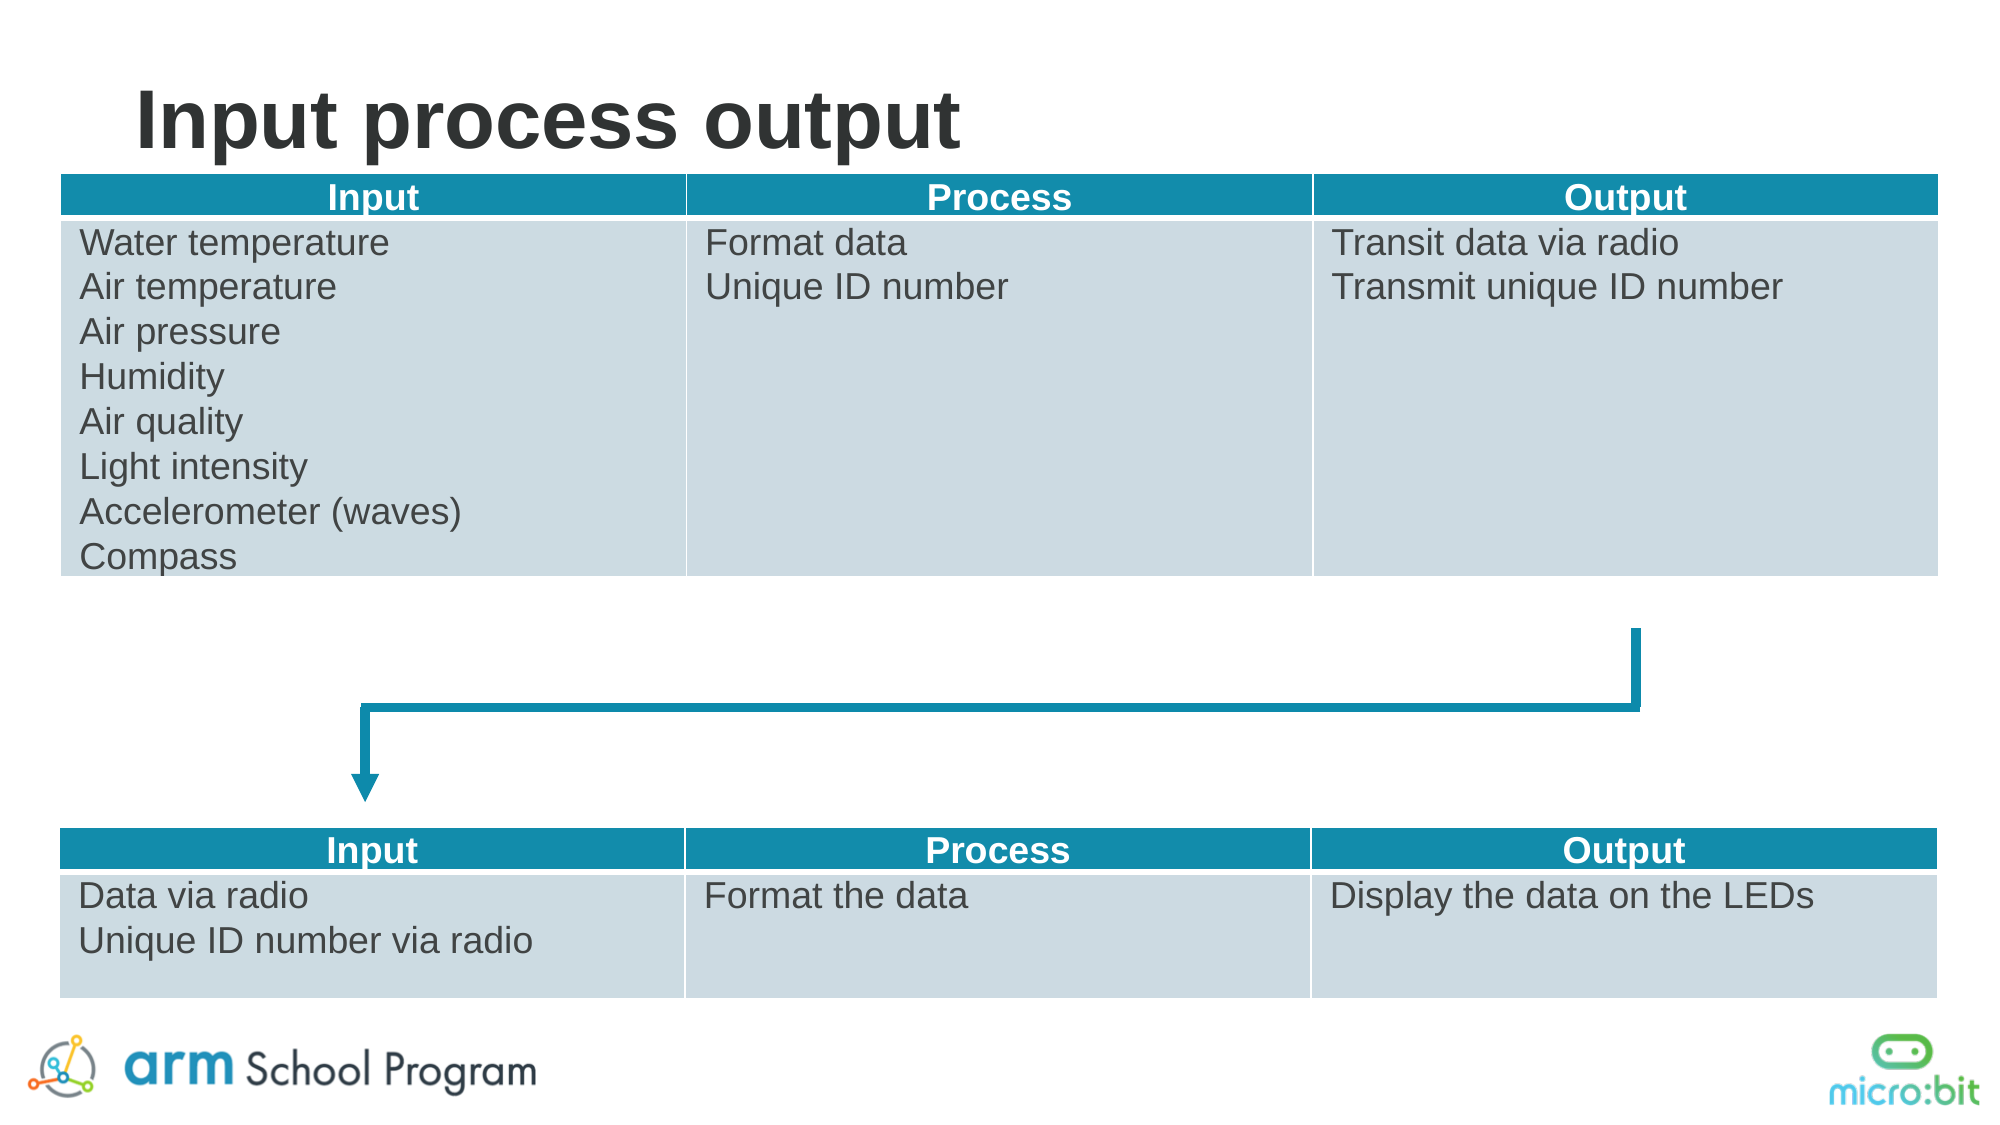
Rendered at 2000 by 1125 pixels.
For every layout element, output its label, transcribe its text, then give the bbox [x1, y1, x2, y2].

picture [1829, 1029, 1980, 1106]
table_header Input [61, 174, 686, 215]
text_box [360, 628, 1641, 803]
table_cell Data via radio Unique ID number via radio [60, 875, 684, 998]
table_header Process [687, 174, 1312, 215]
table_header Input [60, 828, 684, 869]
table_cell Display the data on the LEDs [1312, 875, 1937, 998]
table_header Output [1312, 828, 1937, 869]
table_cell Transit data via radio Transmit unique ID number [1314, 221, 1938, 576]
picture [20, 1029, 545, 1107]
table_header Process [686, 828, 1310, 869]
table_cell Format the data [686, 875, 1310, 998]
title Input process output [135, 58, 1798, 151]
table_cell Water temperature Air temperature Air pressure Humidity Air quality Light intensity Accelerometer (waves) Compass [61, 221, 686, 576]
table_header Output [1314, 174, 1938, 215]
table_cell Format data Unique ID number [687, 221, 1312, 576]
